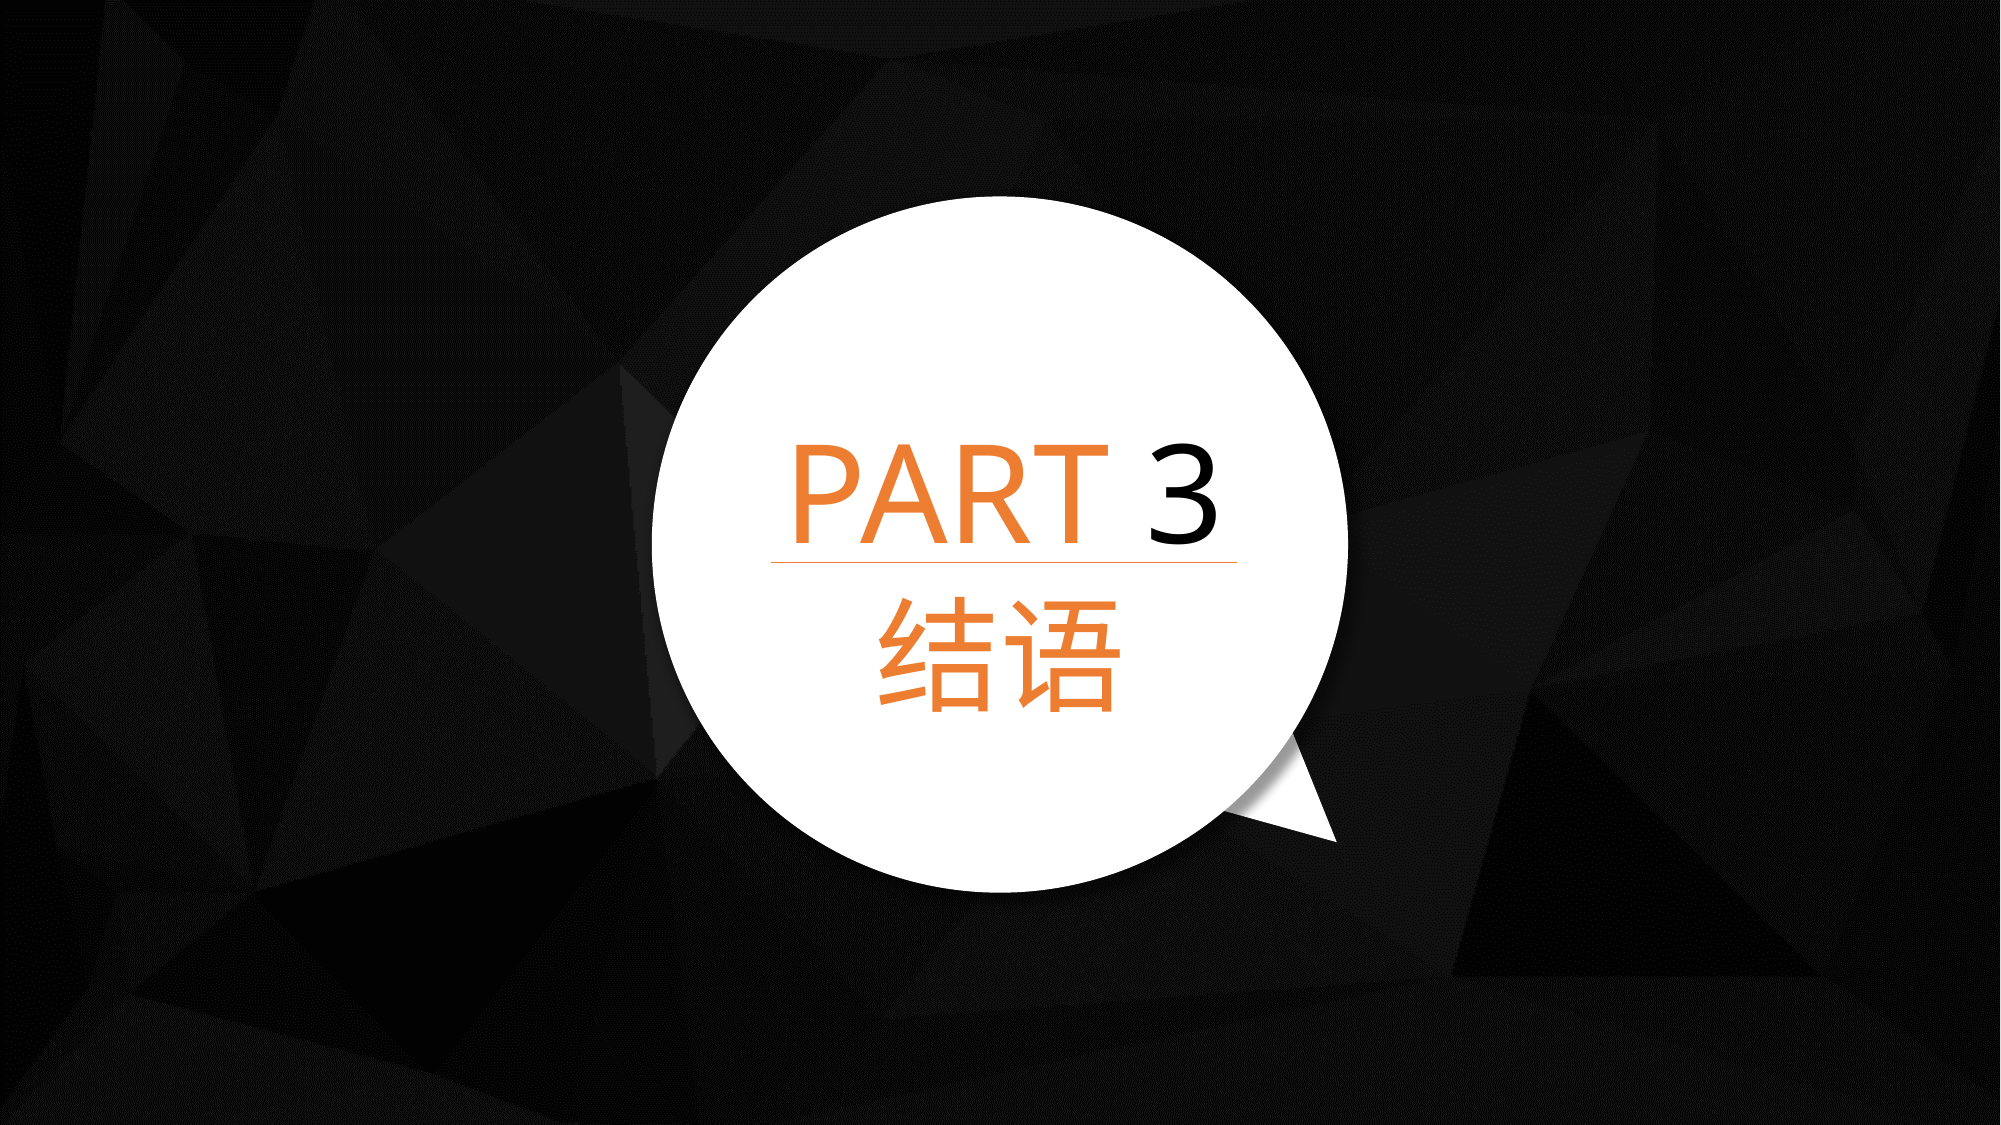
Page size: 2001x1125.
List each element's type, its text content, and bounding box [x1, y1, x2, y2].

text_box 结语 [860, 570, 1140, 735]
text_box [650, 195, 1350, 894]
text_box PART 3 [769, 398, 1240, 579]
picture [0, 0, 2001, 1125]
text_box [1250, 758, 1339, 844]
